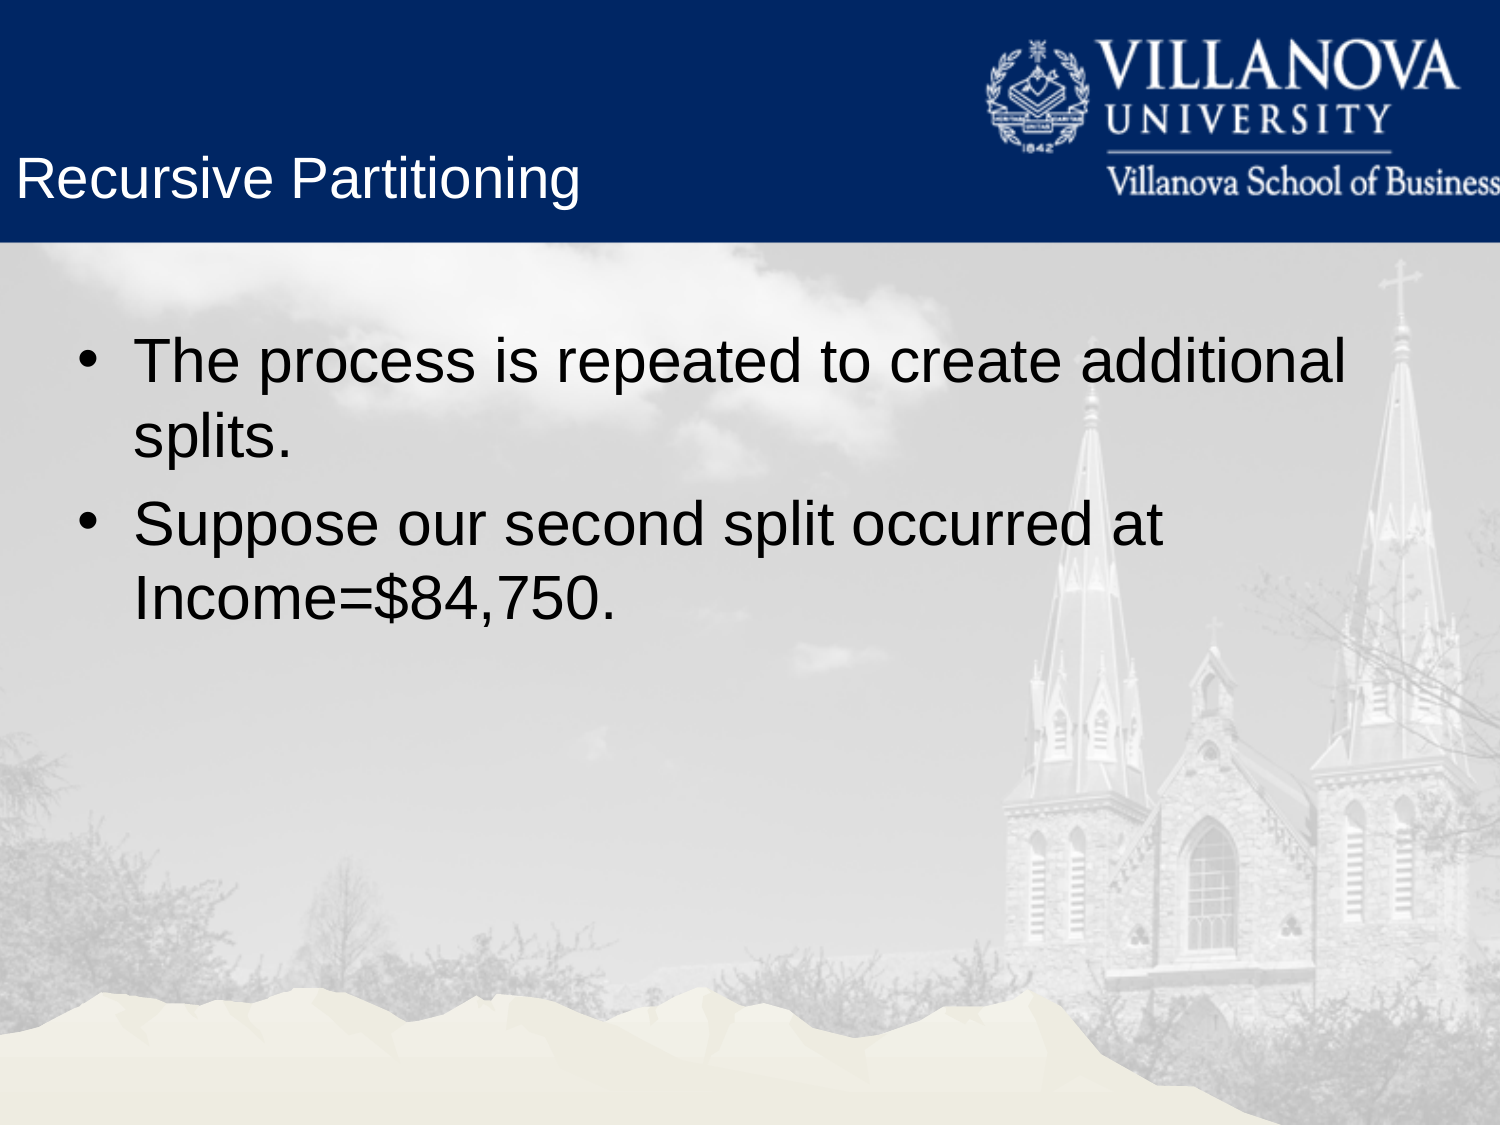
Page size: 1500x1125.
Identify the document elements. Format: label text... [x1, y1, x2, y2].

picture [0, 0, 1500, 1125]
list The process is repeated to create additional splits. Suppose our second split occurred at Income=$84,750. [62, 312, 1450, 940]
title Recursive Partitioning [0, 37, 1350, 225]
